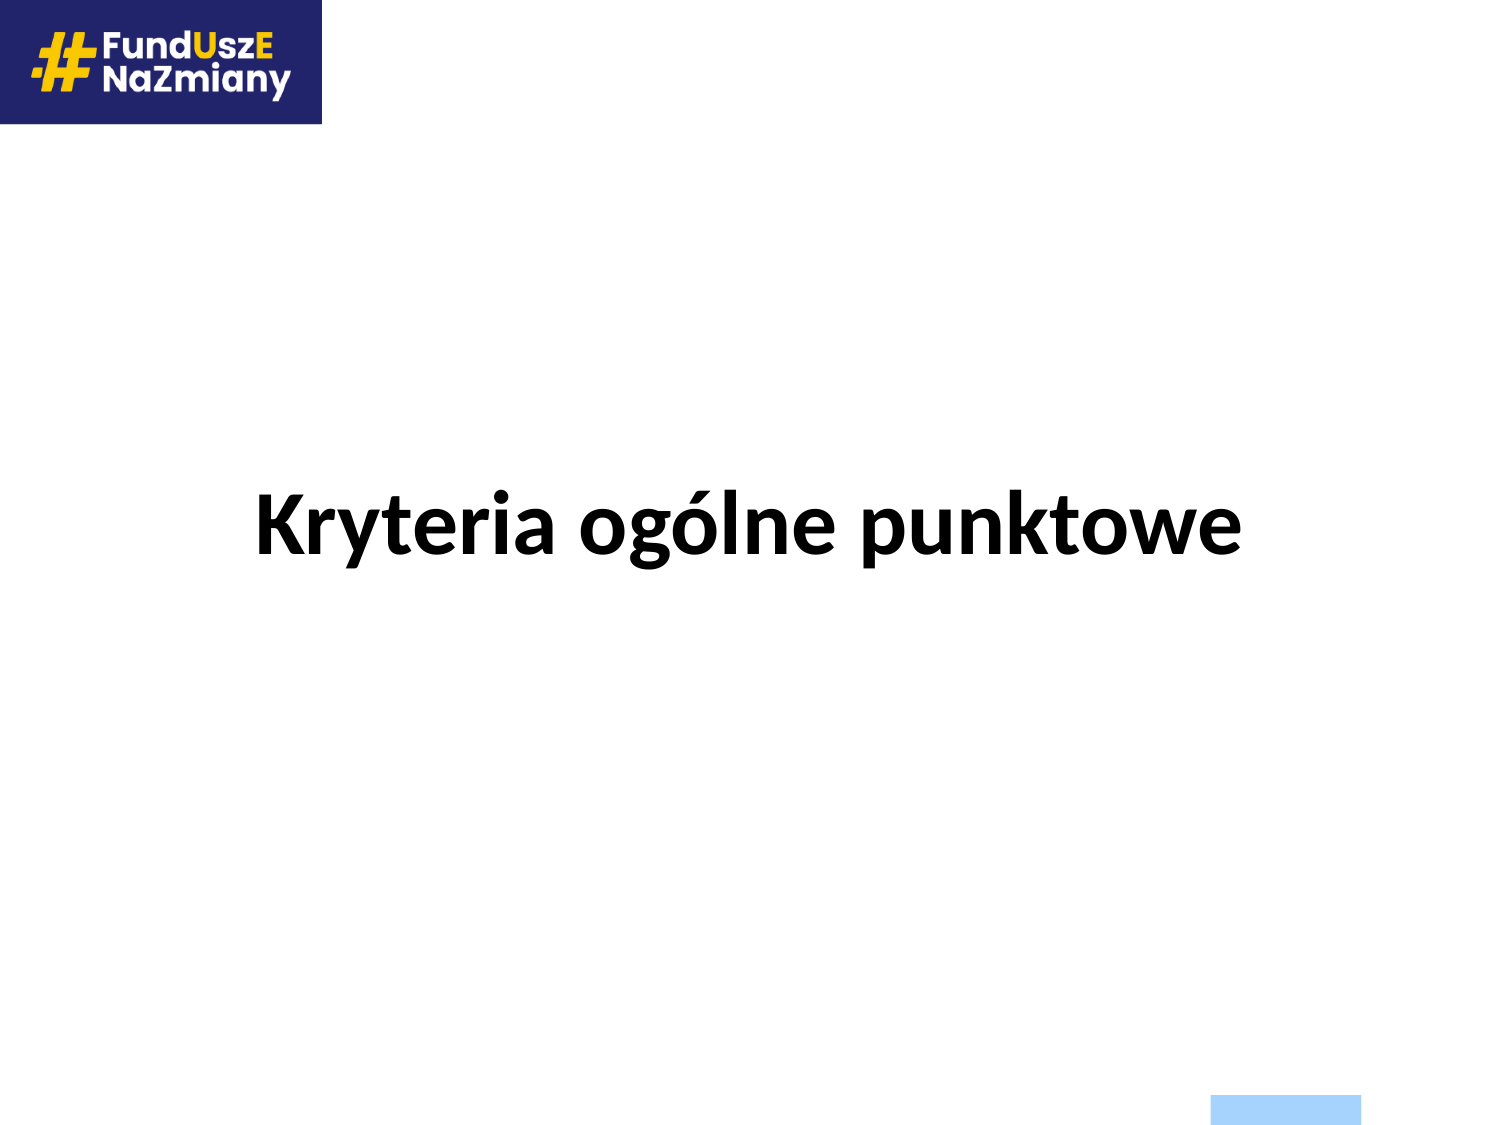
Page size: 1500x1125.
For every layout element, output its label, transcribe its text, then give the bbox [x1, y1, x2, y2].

picture [0, 0, 1500, 1125]
list Kryteria ogólne punktowe [103, 337, 1397, 1048]
